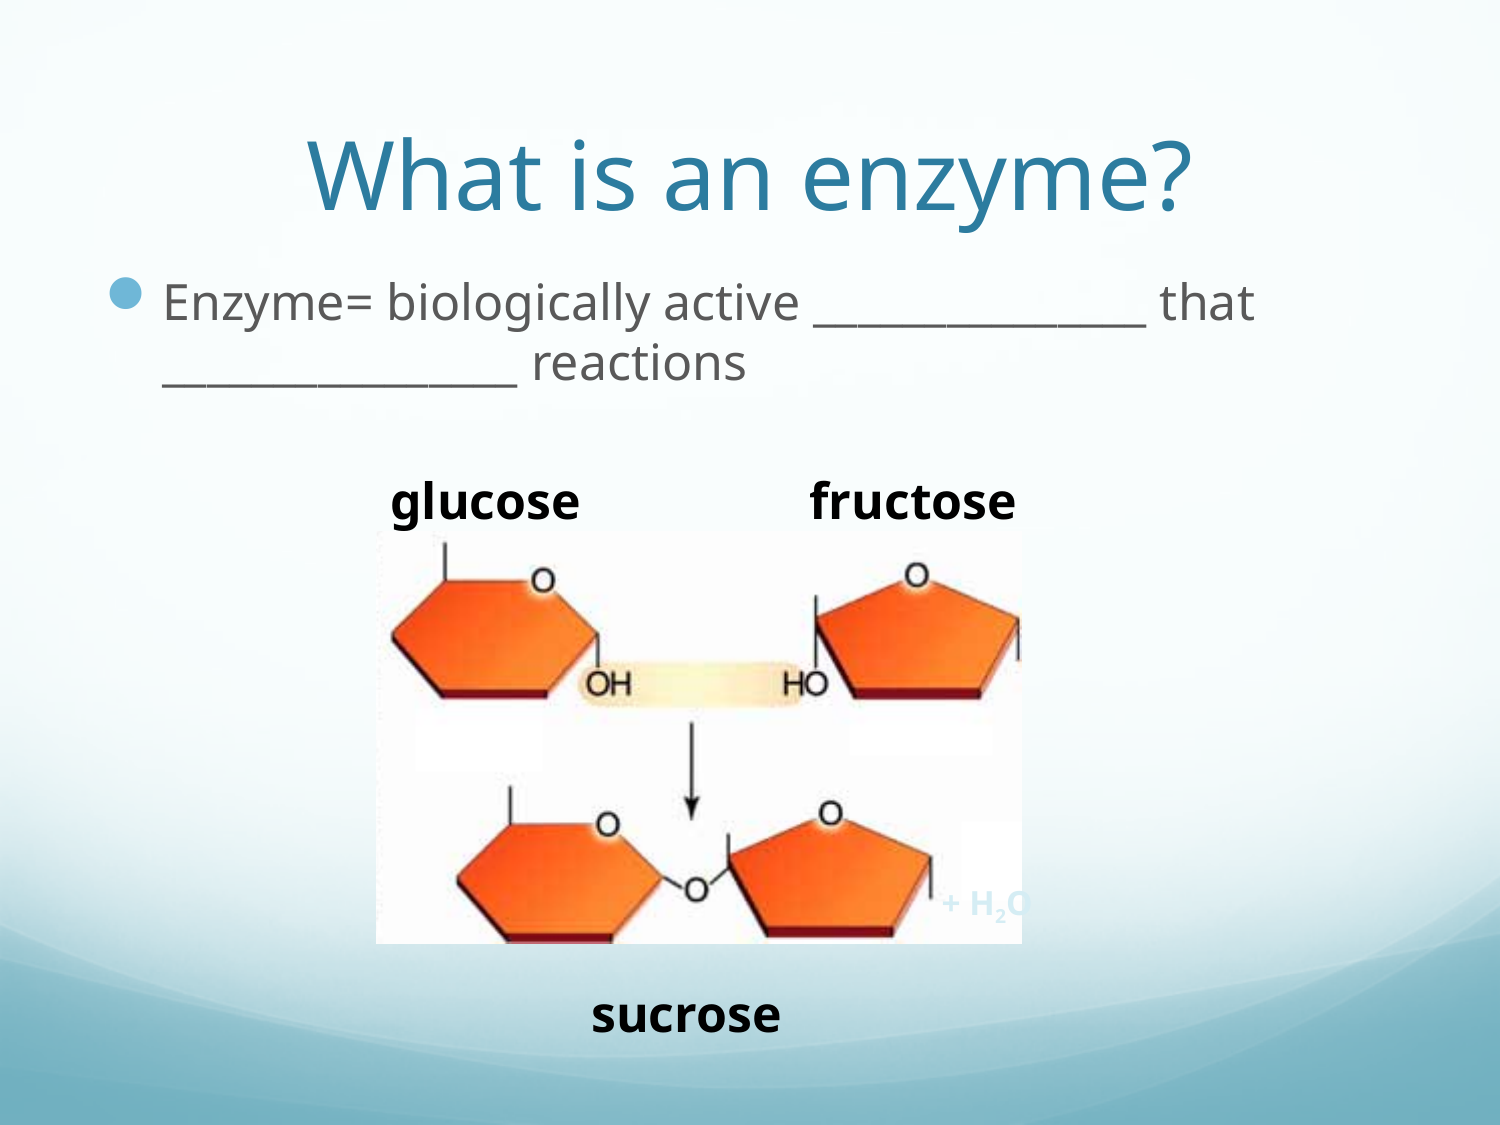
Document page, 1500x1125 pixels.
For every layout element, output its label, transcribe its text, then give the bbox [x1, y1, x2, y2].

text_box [375, 461, 1049, 1051]
title What is an enzyme? [90, 17, 1410, 237]
list Enzyme= biologically active _______________ that ________________ reactions [90, 262, 1410, 975]
